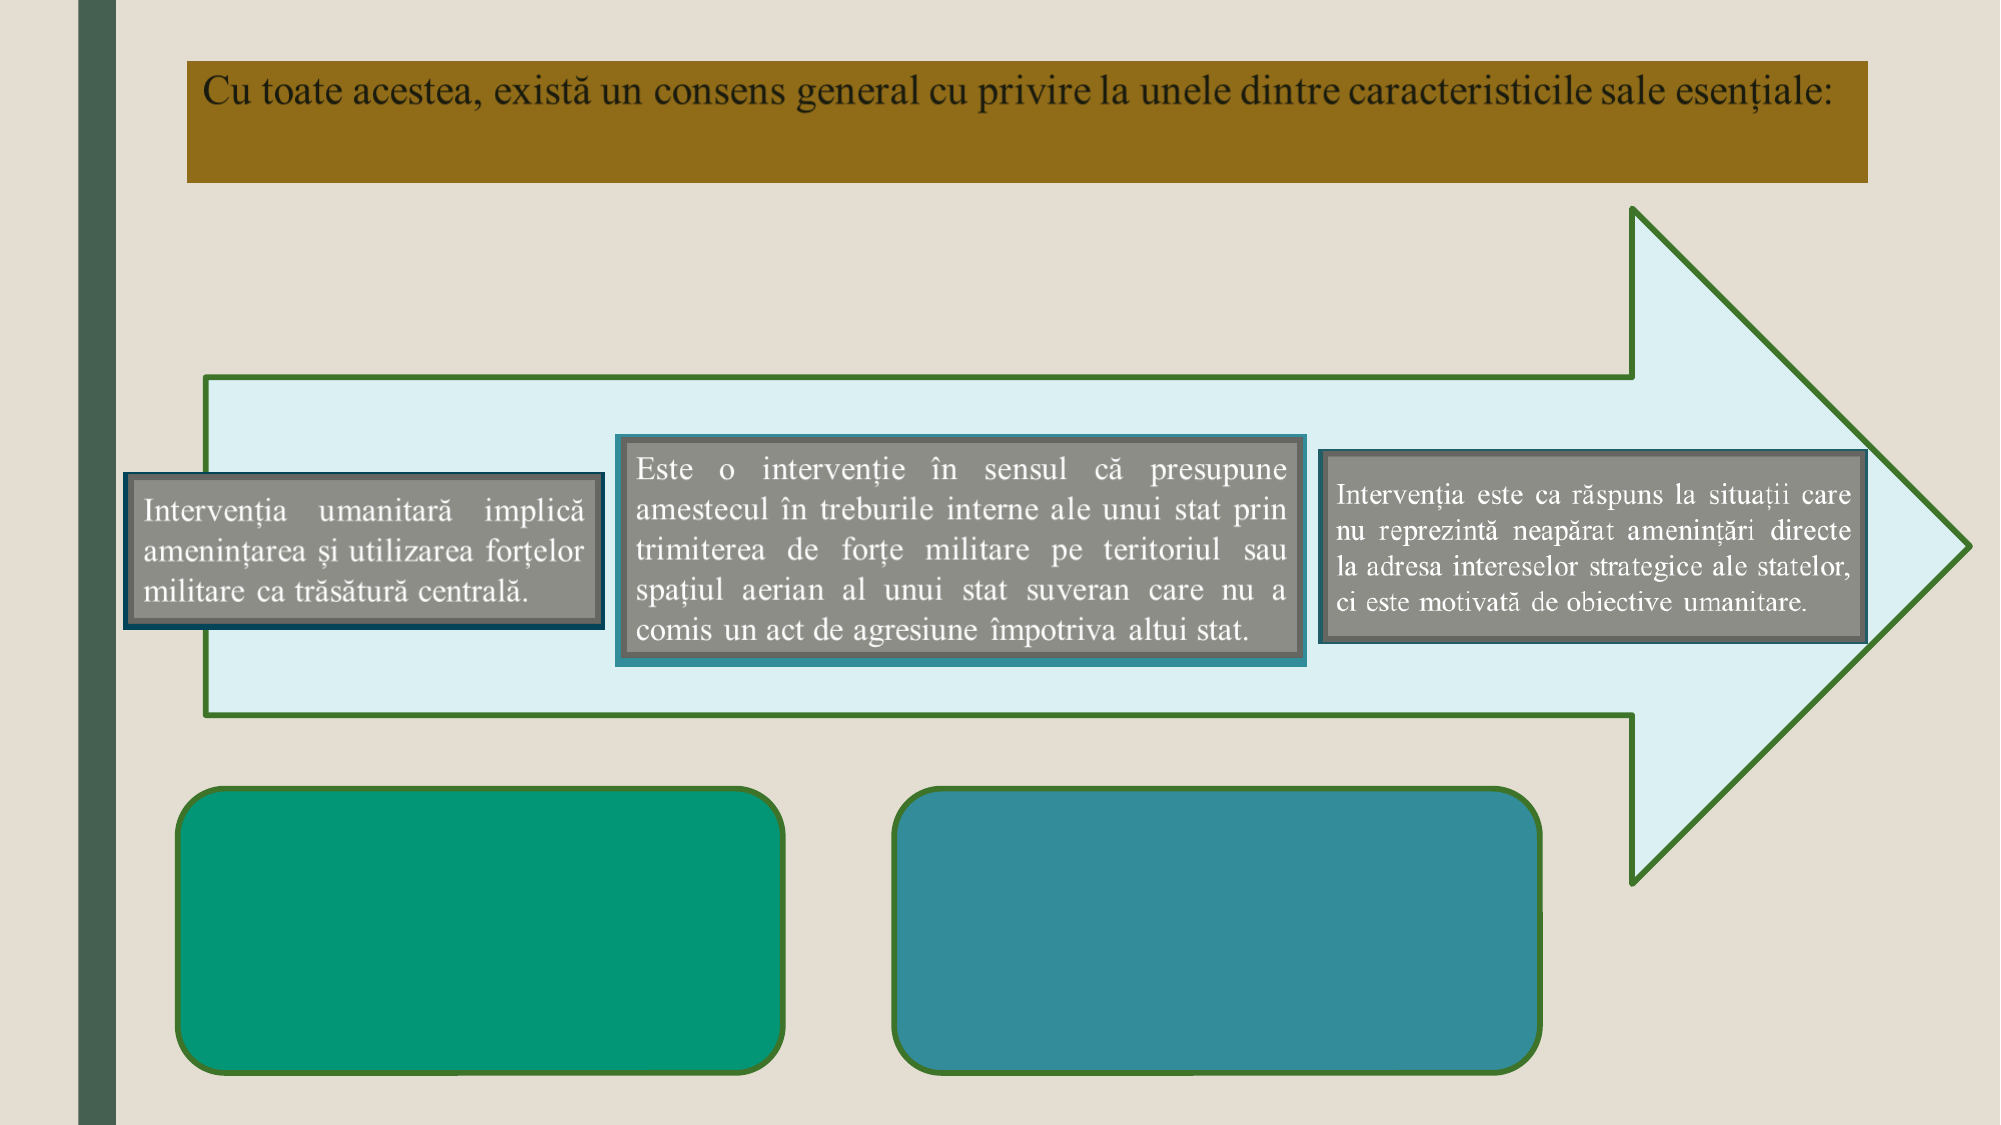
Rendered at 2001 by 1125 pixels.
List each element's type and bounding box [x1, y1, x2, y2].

picture [1317, 448, 1869, 644]
picture [615, 434, 1308, 668]
picture [129, 475, 600, 623]
picture [177, 50, 1868, 183]
text_box [202, 205, 1973, 887]
text_box [174, 785, 786, 1076]
text_box [891, 785, 1543, 1076]
